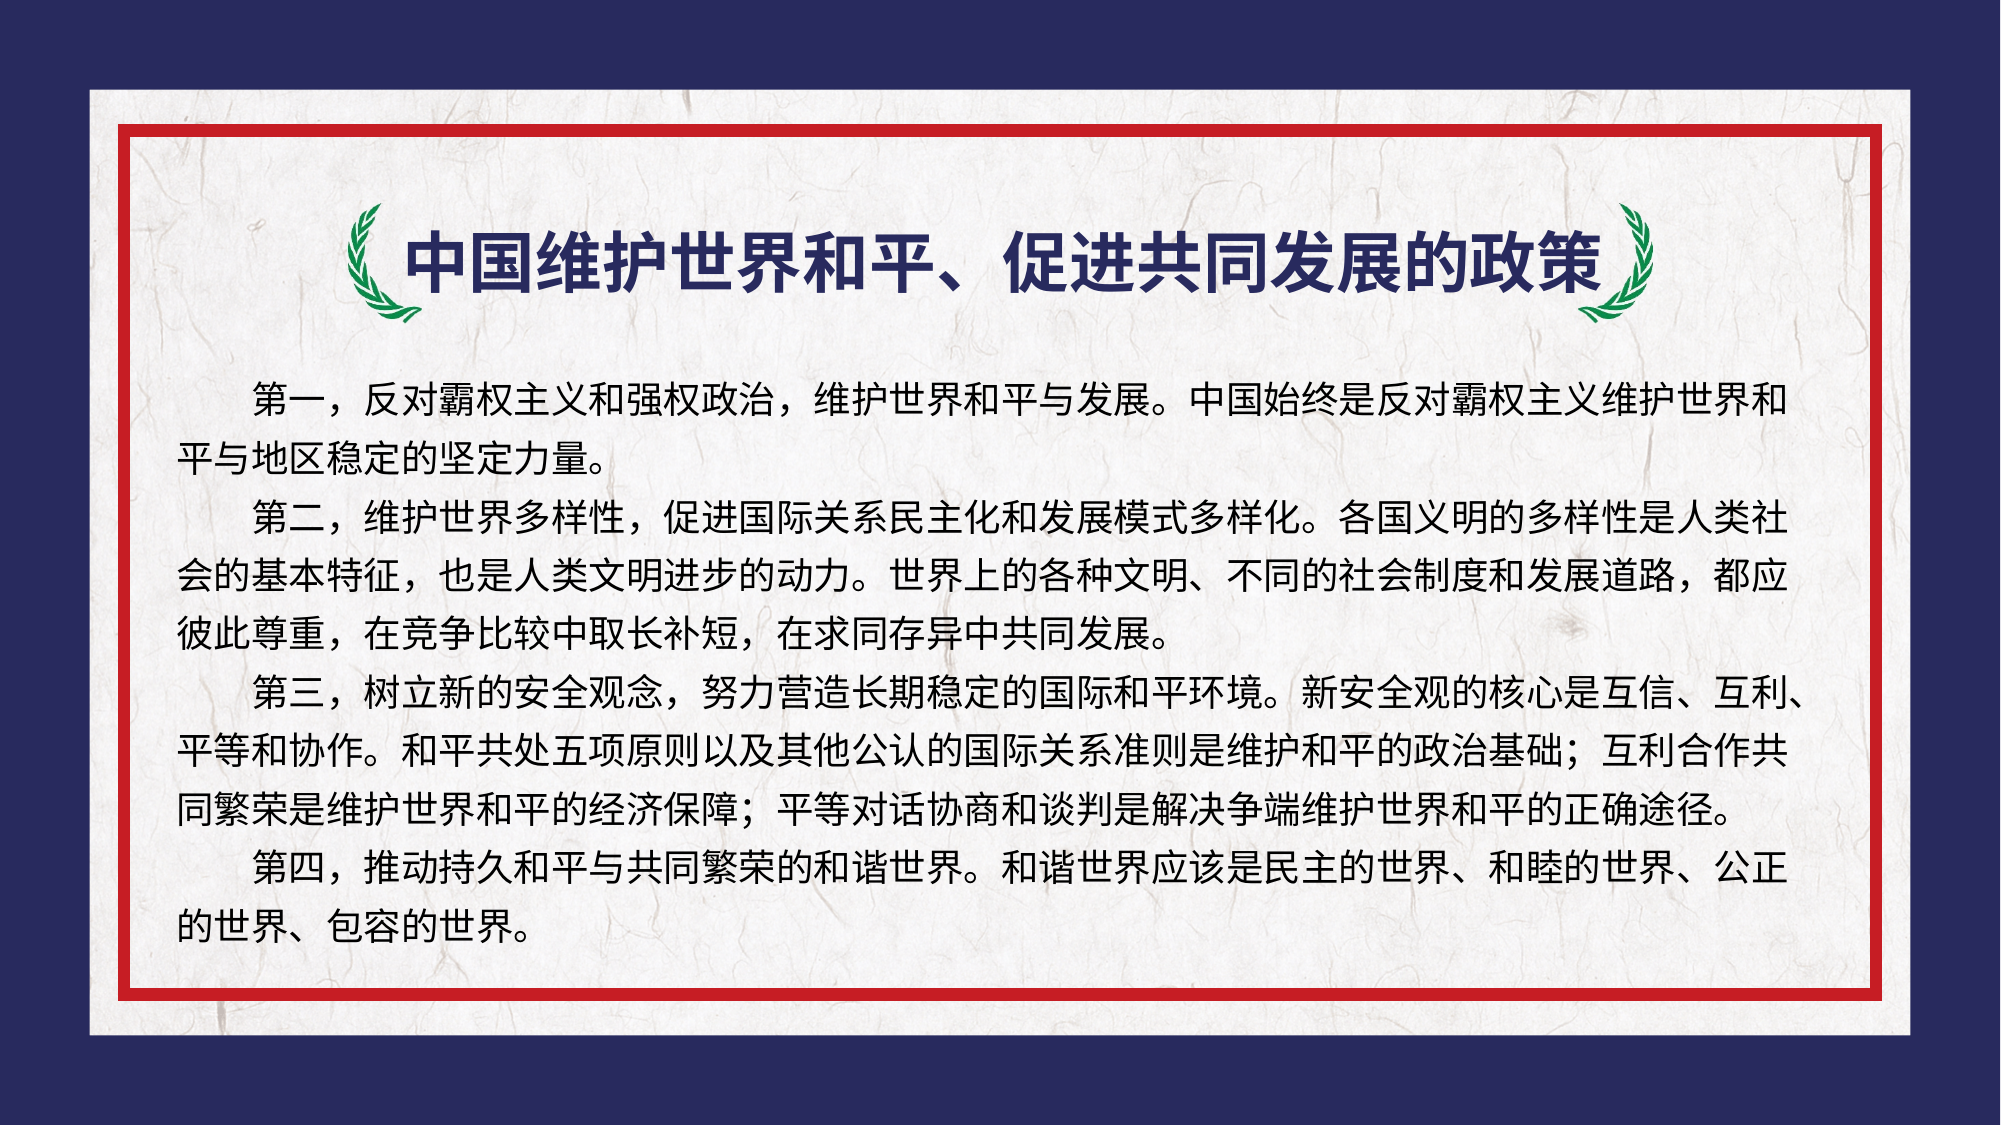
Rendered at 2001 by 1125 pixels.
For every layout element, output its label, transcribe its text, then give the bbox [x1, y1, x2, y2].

picture [90, 90, 1910, 1035]
text_box 第一，反对霸权主义和强权政治，维护世界和平与发展。中国始终是反对霸权主义维护世界和平与地区稳定的坚定力量。 第二，维护世界多样性，促进国际关系民主化和发展模式多样化。各国义明的多样性是人类社会的基本特征，也是人类文明进步的动力。世界上的各种文明、不同的社会制度和发展道路，都应彼此尊重，在竞争比较中取长补短，在求同存异中共同发展。 第三，树立新的安全观念，努力营造长期稳定的国际和平环境。新安全观的核心是互信、互利、平等和协作。和平共处五项原则以及其他公认的国际关系准则是维护和平的政治基础；互利合作共同繁荣是维护世界和平的经济保障；平等对话协商和谈判是解决争端维护世界和平的正确途径。 第四，推动持久和平与共同繁荣的和谐世界。和谐世界应该是民主的世界、和睦的世界、公正的世界、包容的世界。 [161, 355, 1839, 956]
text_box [342, 183, 1658, 340]
